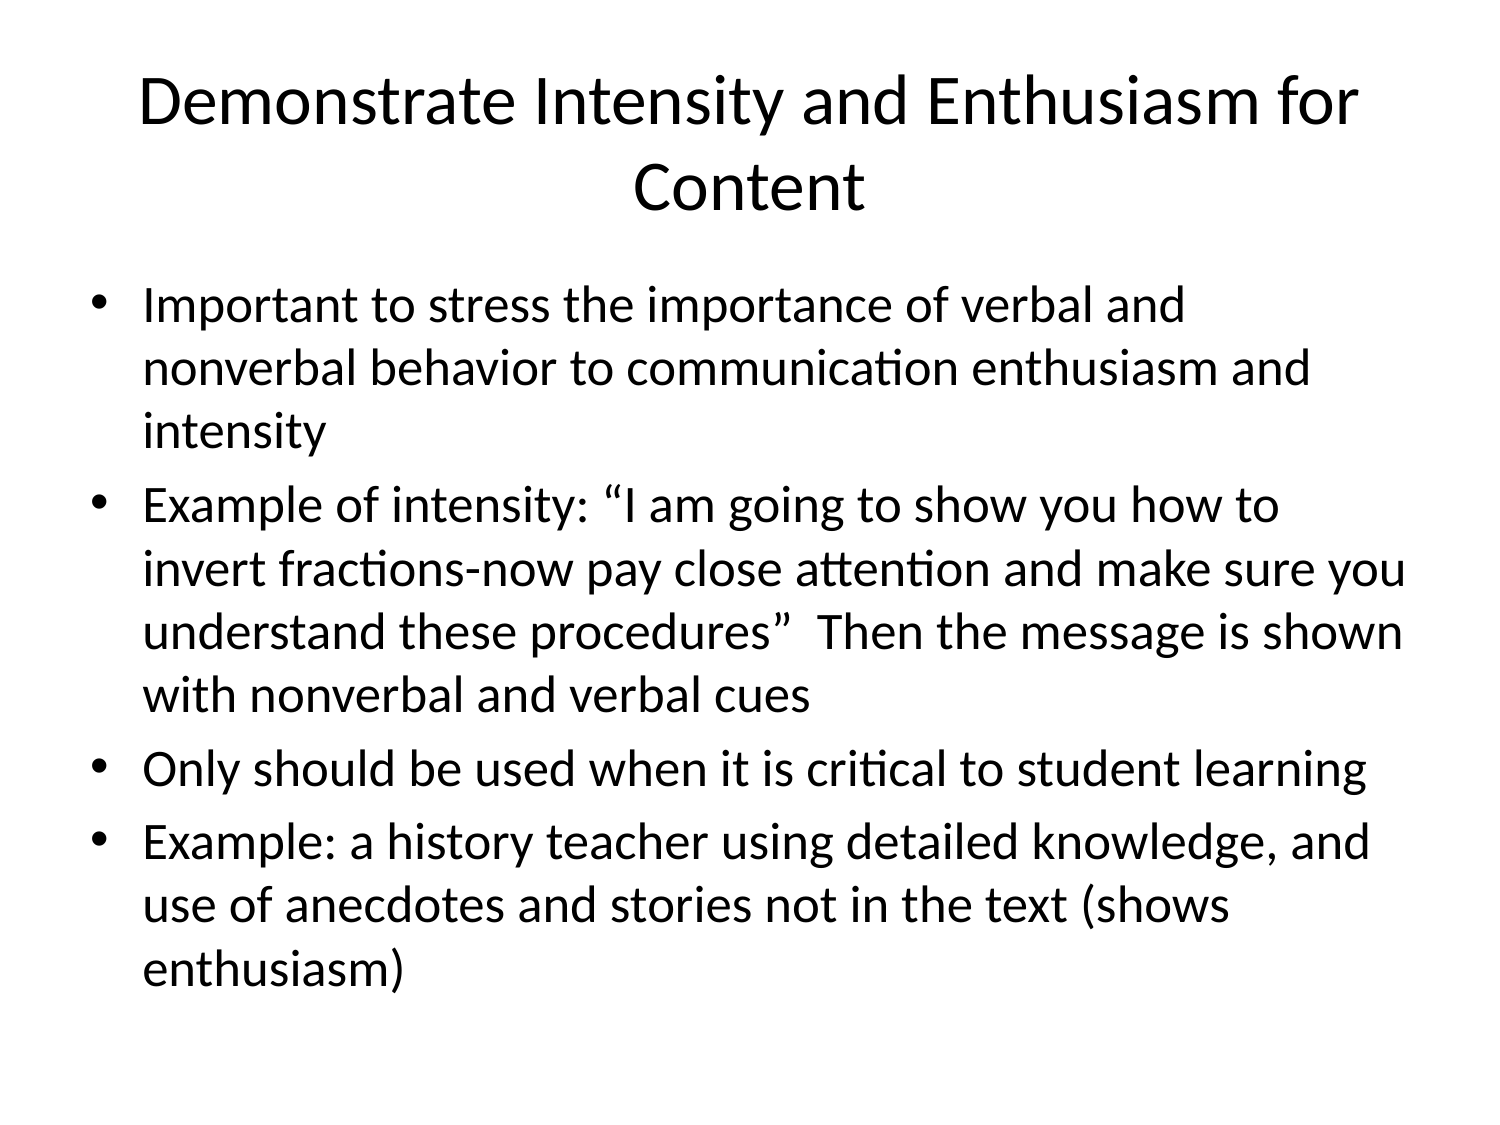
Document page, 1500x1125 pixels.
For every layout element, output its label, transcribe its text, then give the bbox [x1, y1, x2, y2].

list Important to stress the importance of verbal and nonverbal behavior to communication enthusiasm and intensity Example of intensity: “I am going to show you how to invert fractions-now pay close attention and make sure you understand these procedures” Then the message is shown with nonverbal and verbal cues Only should be used when it is critical to student learning Example: a history teacher using detailed knowledge, and use of anecdotes and stories not in the text (shows enthusiasm) [75, 262, 1425, 1005]
title Demonstrate Intensity and Enthusiasm for Content [75, 45, 1425, 233]
